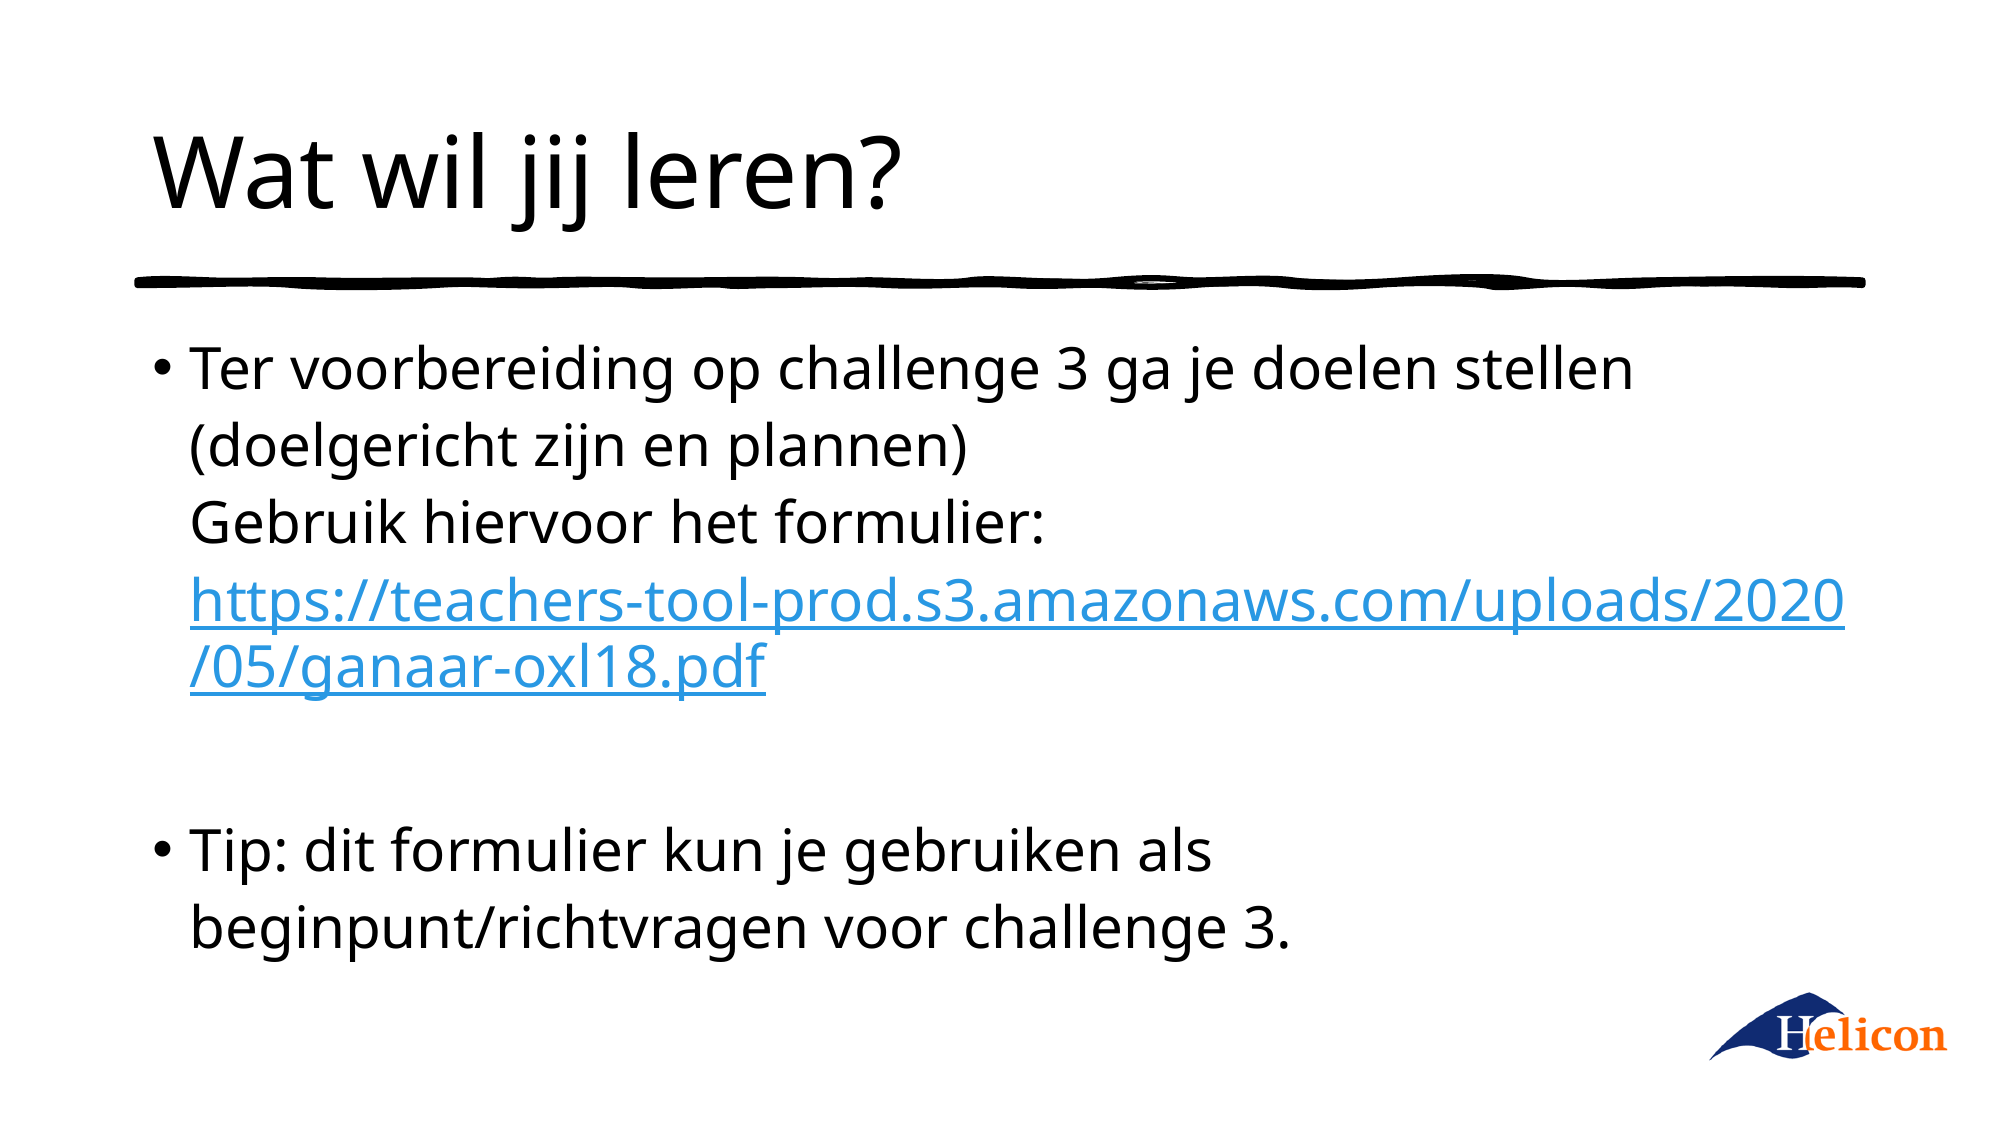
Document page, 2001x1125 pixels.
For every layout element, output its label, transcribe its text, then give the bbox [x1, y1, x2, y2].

title Wat wil jij leren? [137, 59, 1863, 278]
picture [1671, 952, 2000, 1125]
list Ter voorbereiding op challenge 3 ga je doelen stellen (doelgericht zijn en plannen) Gebruik hiervoor het formulier: https://teachers-tool-prod.s3.amazonaws.com/uploads/2020/05/ganaar-oxl18.pdf Tip: dit formulier kun je gebruiken als beginpunt/richtvragen voor challenge 3. [137, 316, 1863, 1014]
